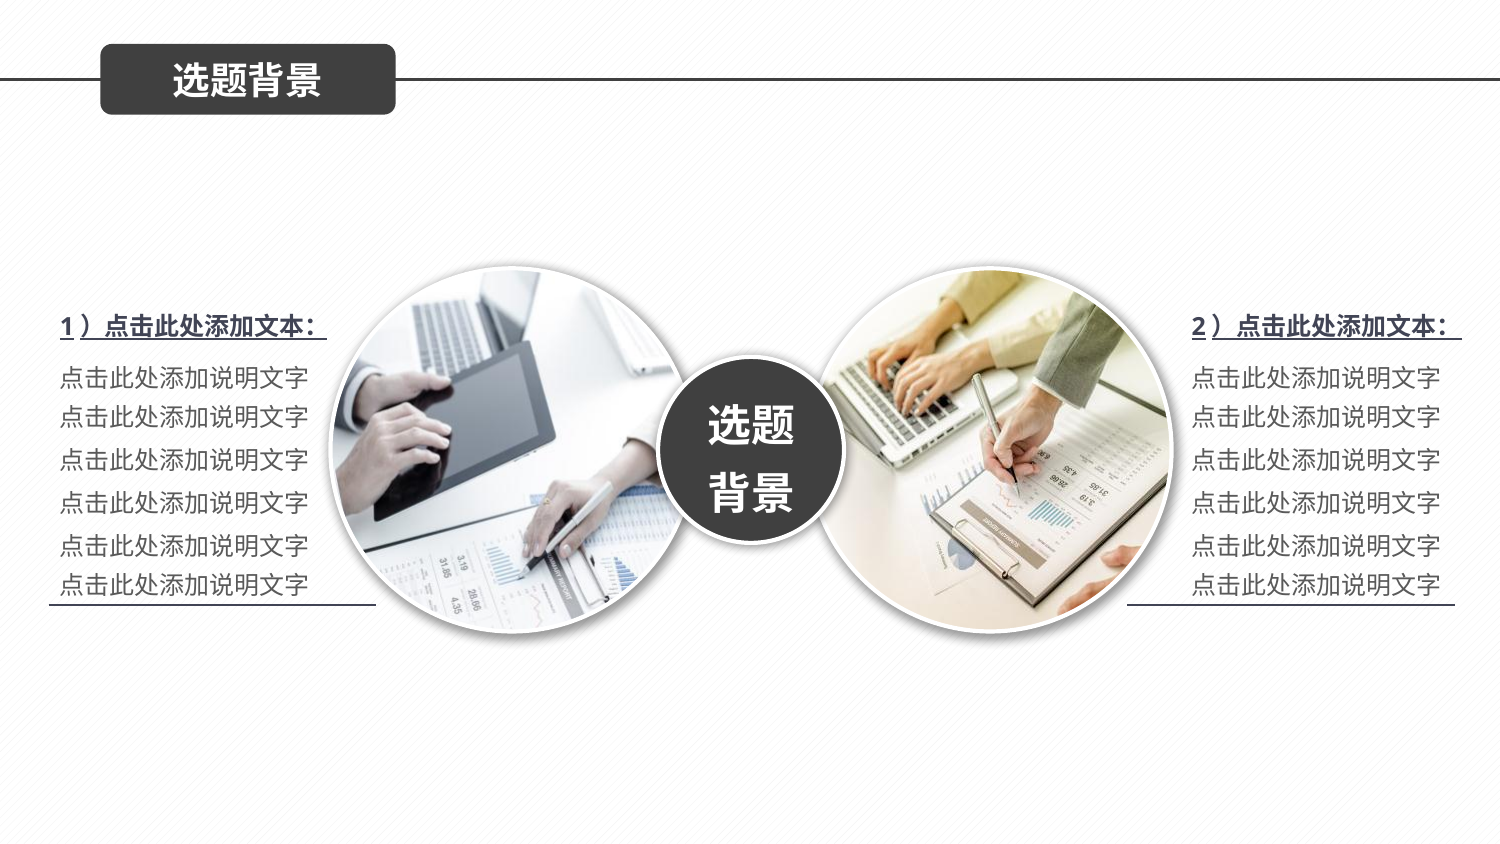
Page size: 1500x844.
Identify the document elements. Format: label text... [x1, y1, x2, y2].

text_box 1）点击此处添加文本： 点击此处添加说明文字点击此处添加说明文字 点击此处添加说明文字 点击此处添加说明文字 点击此处添加说明文字点击此处添加说明文字 [48, 290, 339, 604]
text_box 选题 背景 [655, 354, 847, 545]
text_box 选题背景 [98, 87, 398, 117]
text_box 2）点击此处添加文本： 点击此处添加说明文字点击此处添加说明文字 点击此处添加说明文字 点击此处添加说明文字 点击此处添加说明文字点击此处添加说明文字 [1180, 290, 1478, 605]
text_box [339, 266, 681, 634]
text_box [822, 266, 1174, 634]
text_box 选题背景 [98, 41, 398, 78]
